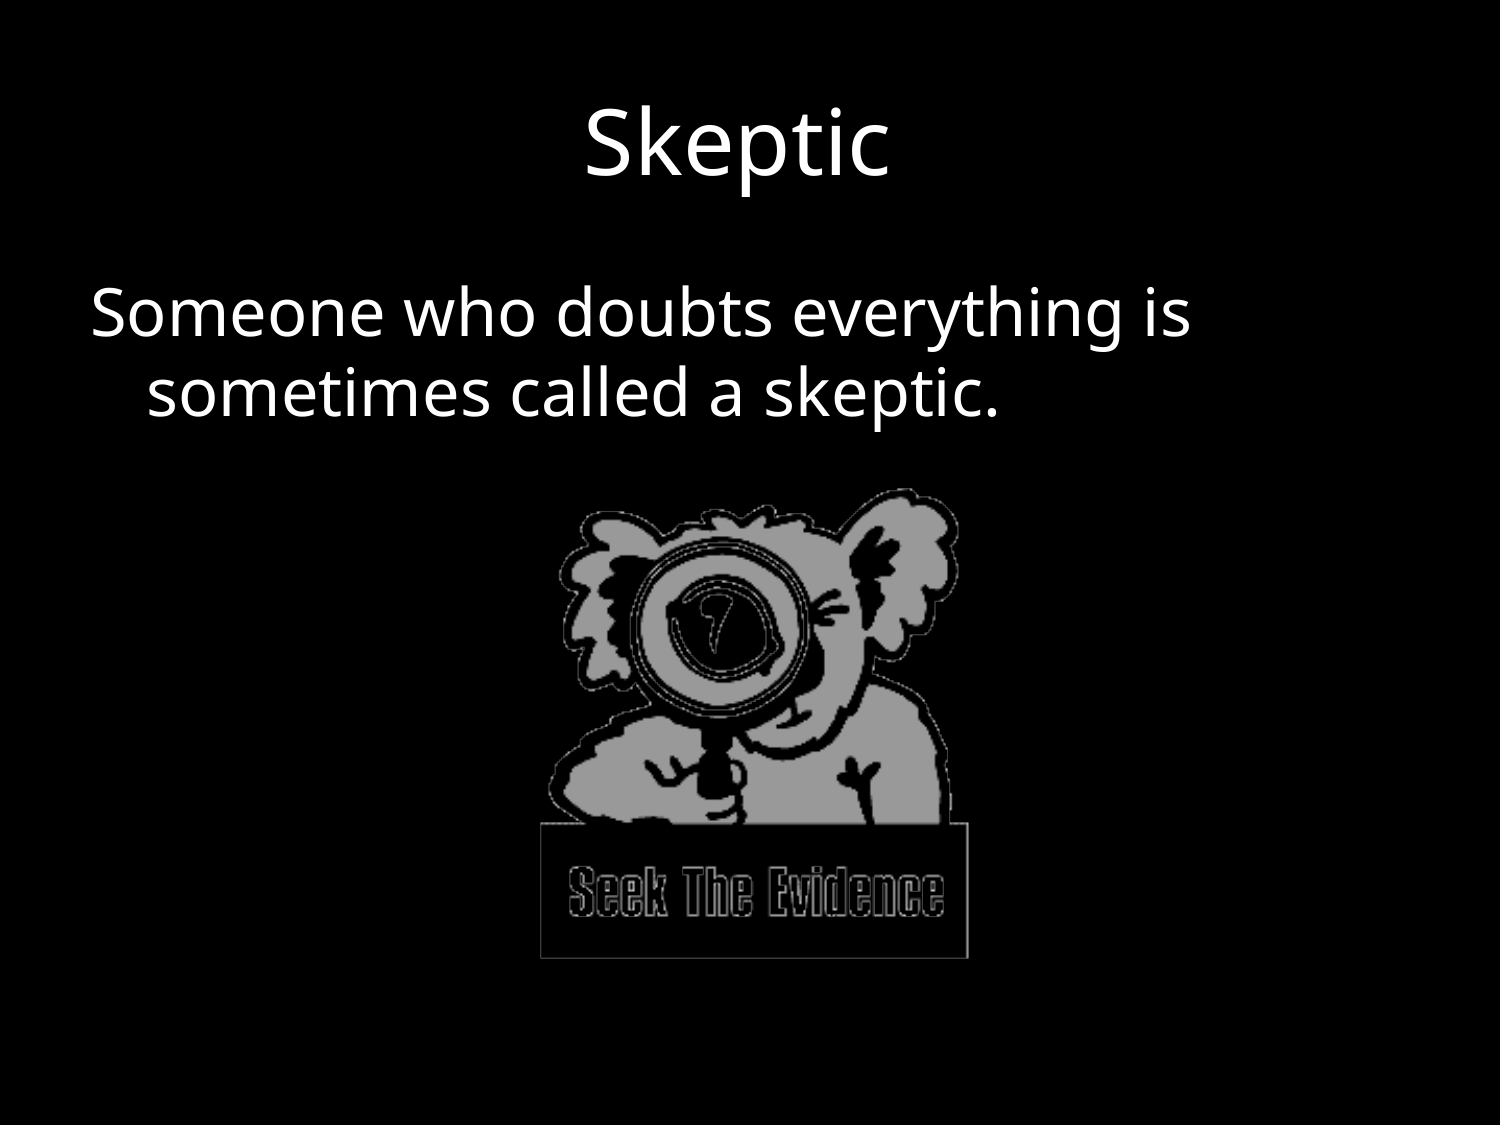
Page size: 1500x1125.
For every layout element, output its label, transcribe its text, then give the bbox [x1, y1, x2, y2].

title Skeptic [75, 45, 1425, 233]
picture [536, 487, 971, 963]
list Someone who doubts everything is sometimes called a skeptic. [75, 262, 1425, 1005]
